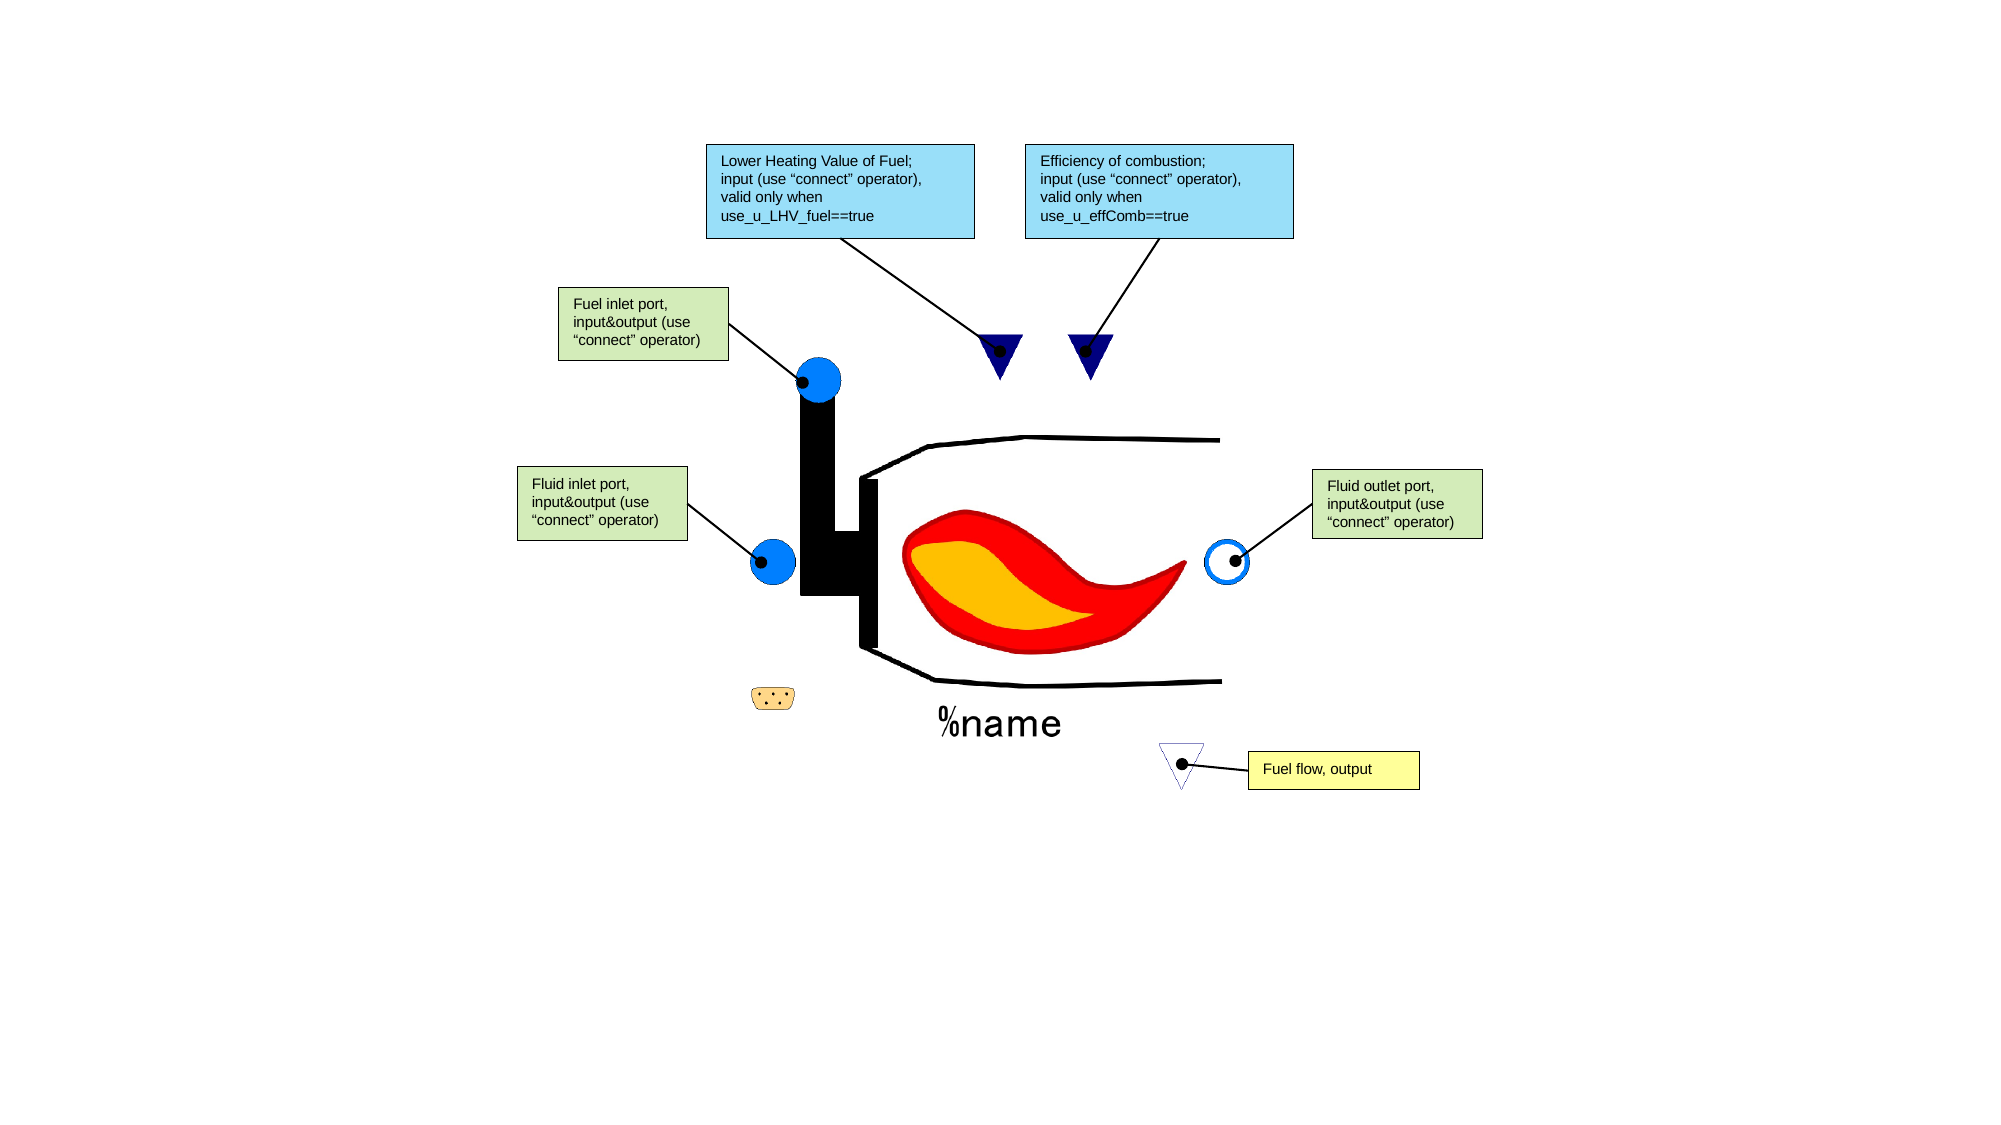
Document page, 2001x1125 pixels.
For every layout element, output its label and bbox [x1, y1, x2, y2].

text_box [517, 144, 1483, 801]
